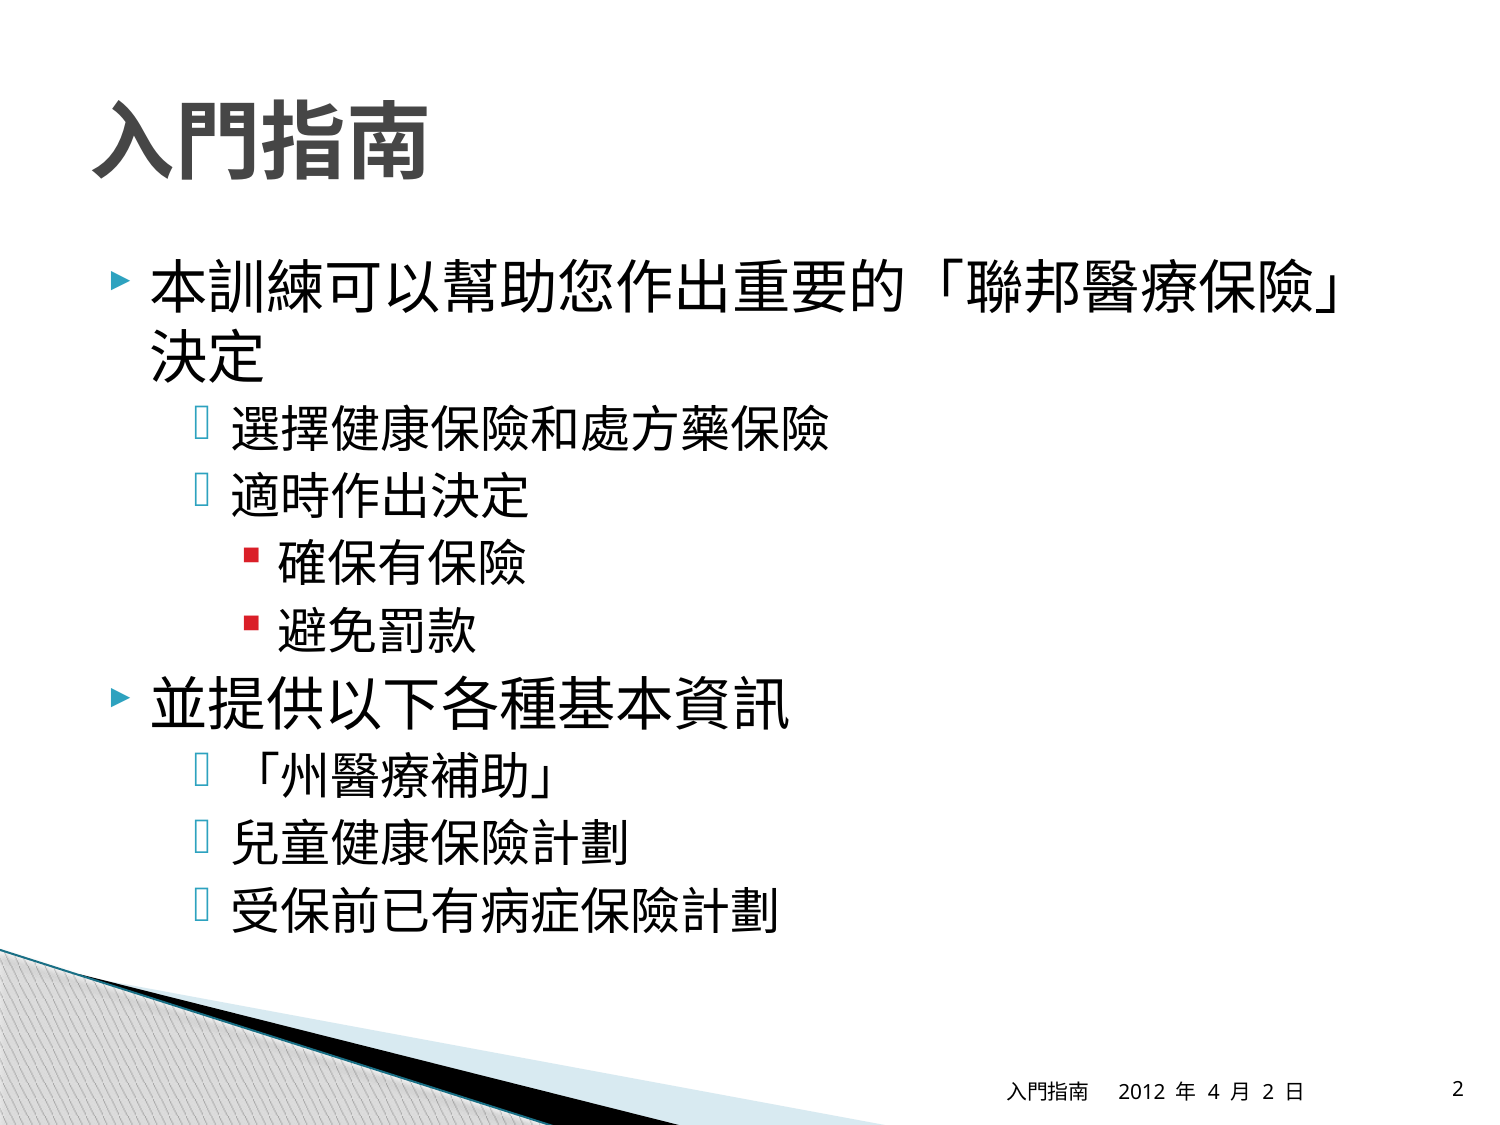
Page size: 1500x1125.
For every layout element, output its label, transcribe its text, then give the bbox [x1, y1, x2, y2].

slide_number 2 [1418, 1051, 1479, 1112]
list 本訓練可以幫助您作出重要的「聯邦醫療保險」決定 選擇健康保險和處方藥保險 適時作出決定 確保有保險 避免罰款 並提供以下各種基本資訊 「州醫療補助」 兒童健康保險計劃 受保前已有病症保險計劃 [75, 243, 1425, 986]
title 入門指南 [75, 45, 1425, 233]
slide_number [1105, 1051, 1418, 1112]
footer 入門指南 [718, 1051, 1105, 1112]
